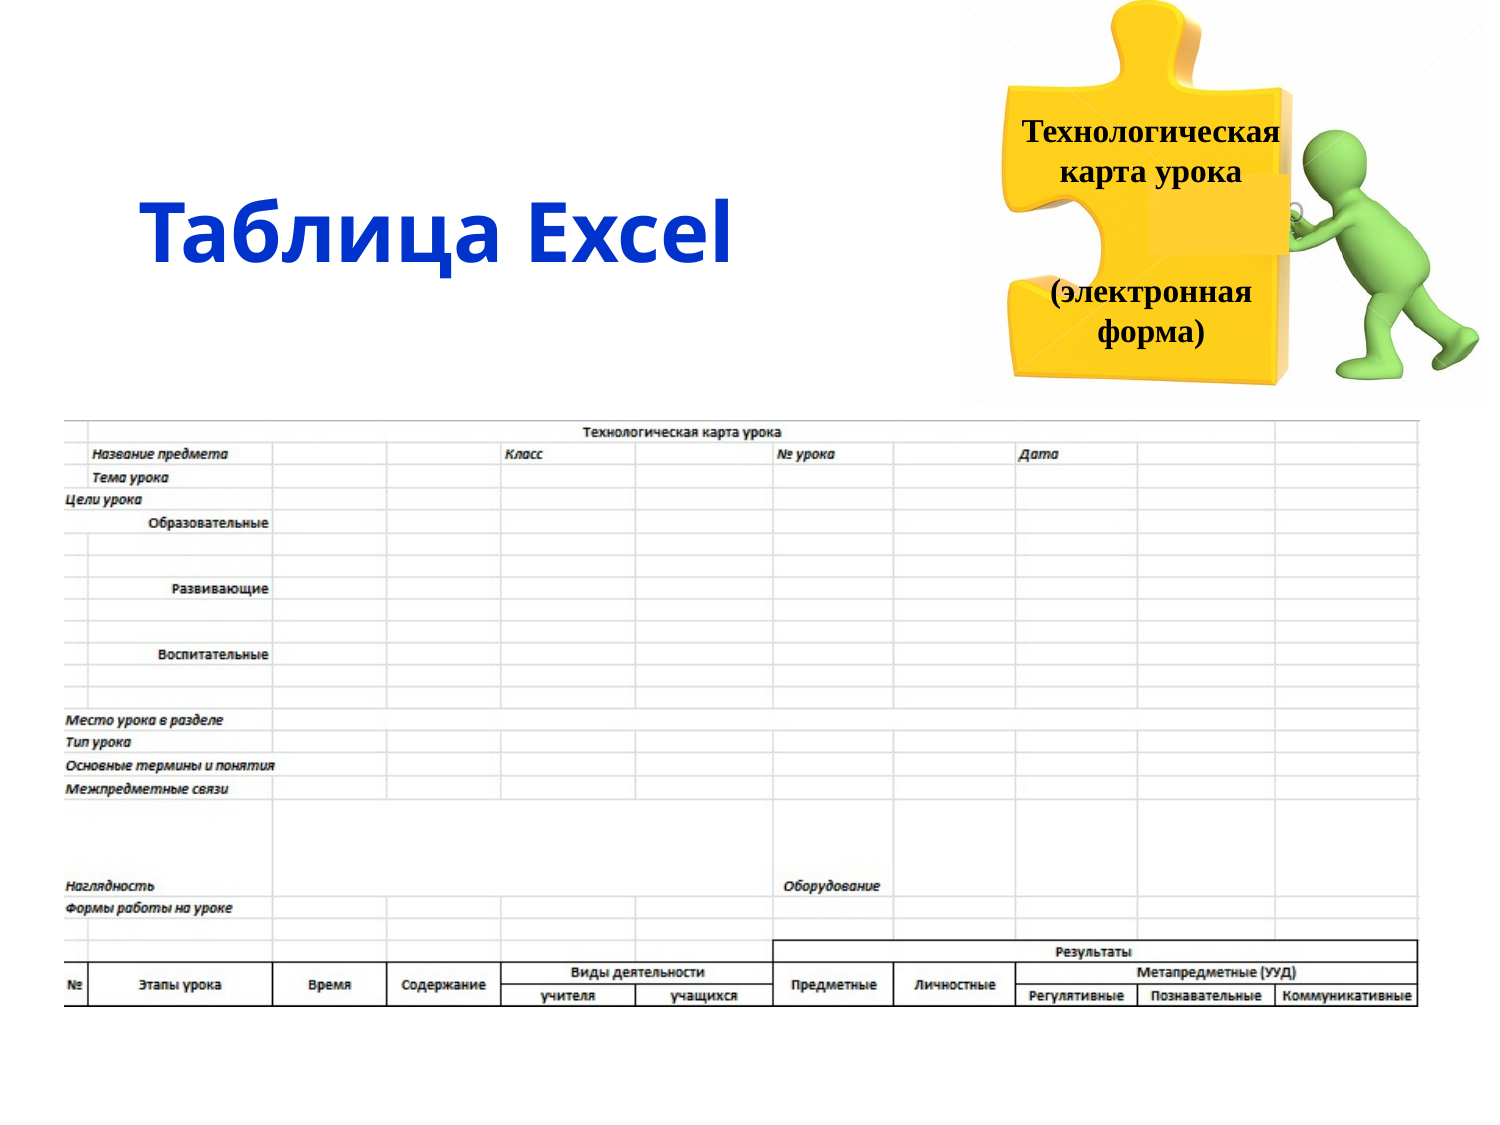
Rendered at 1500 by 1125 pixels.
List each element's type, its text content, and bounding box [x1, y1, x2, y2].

picture [962, 0, 1486, 404]
picture [64, 420, 1420, 1007]
text_box Таблица Excel [123, 171, 802, 287]
